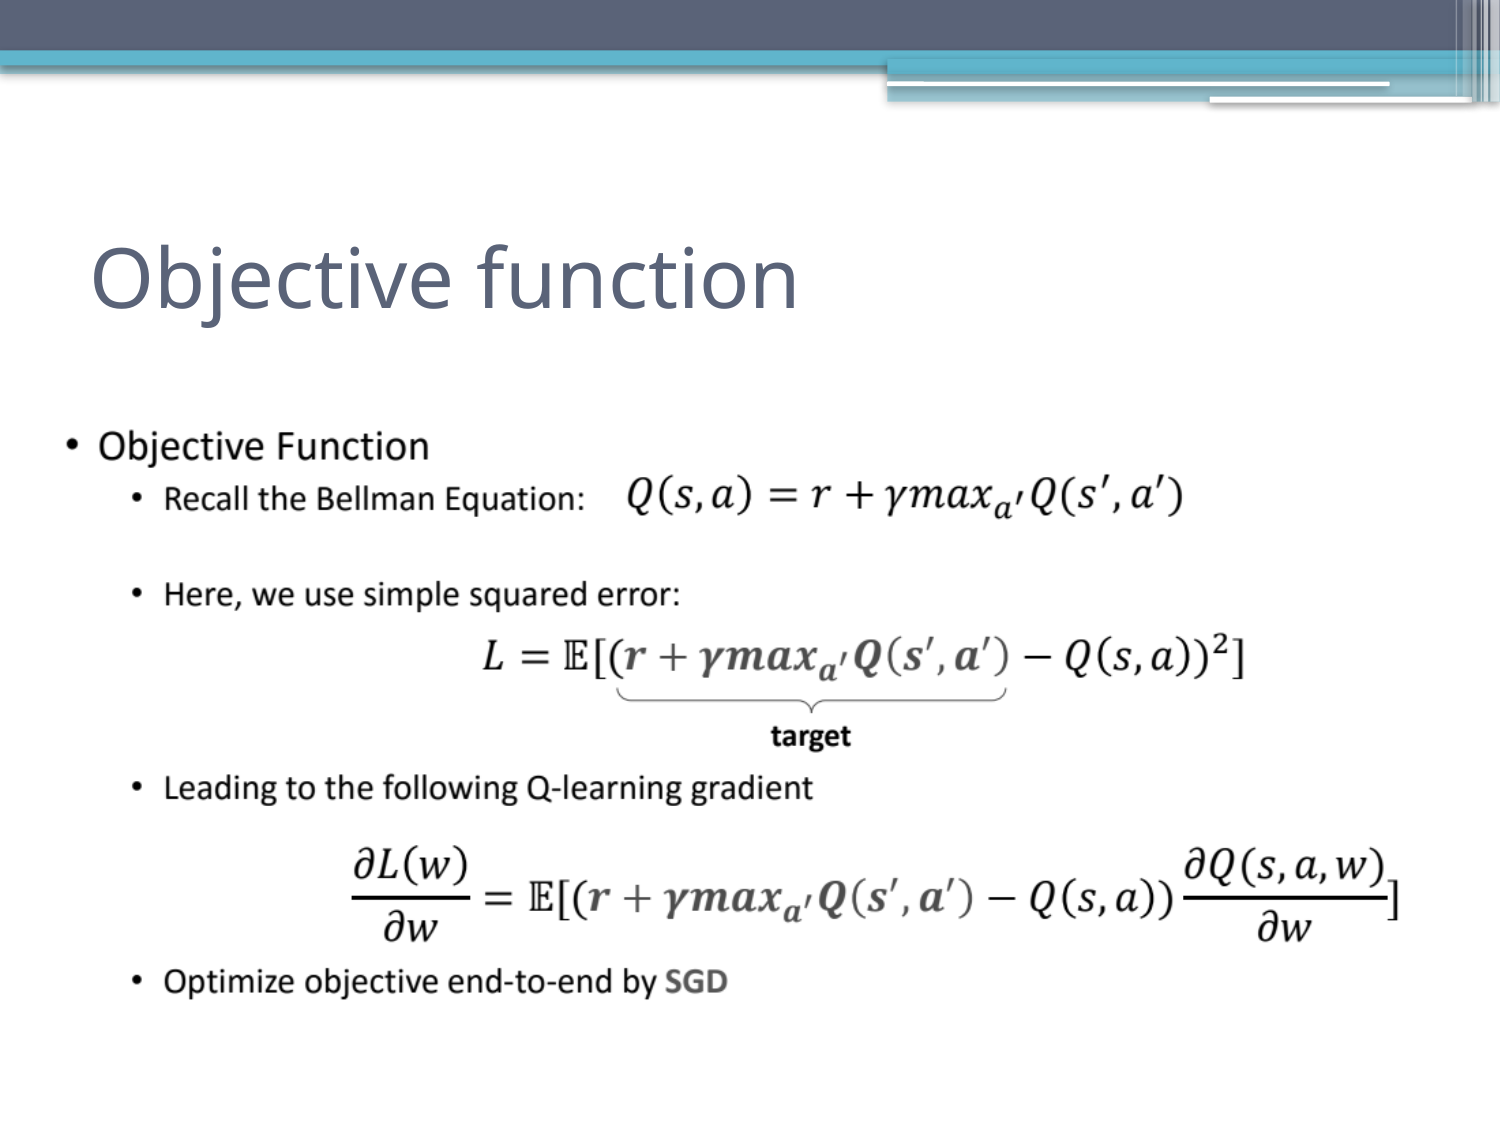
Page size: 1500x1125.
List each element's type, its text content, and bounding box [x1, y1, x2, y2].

title Objective function [75, 187, 1425, 363]
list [40, 396, 1487, 1036]
